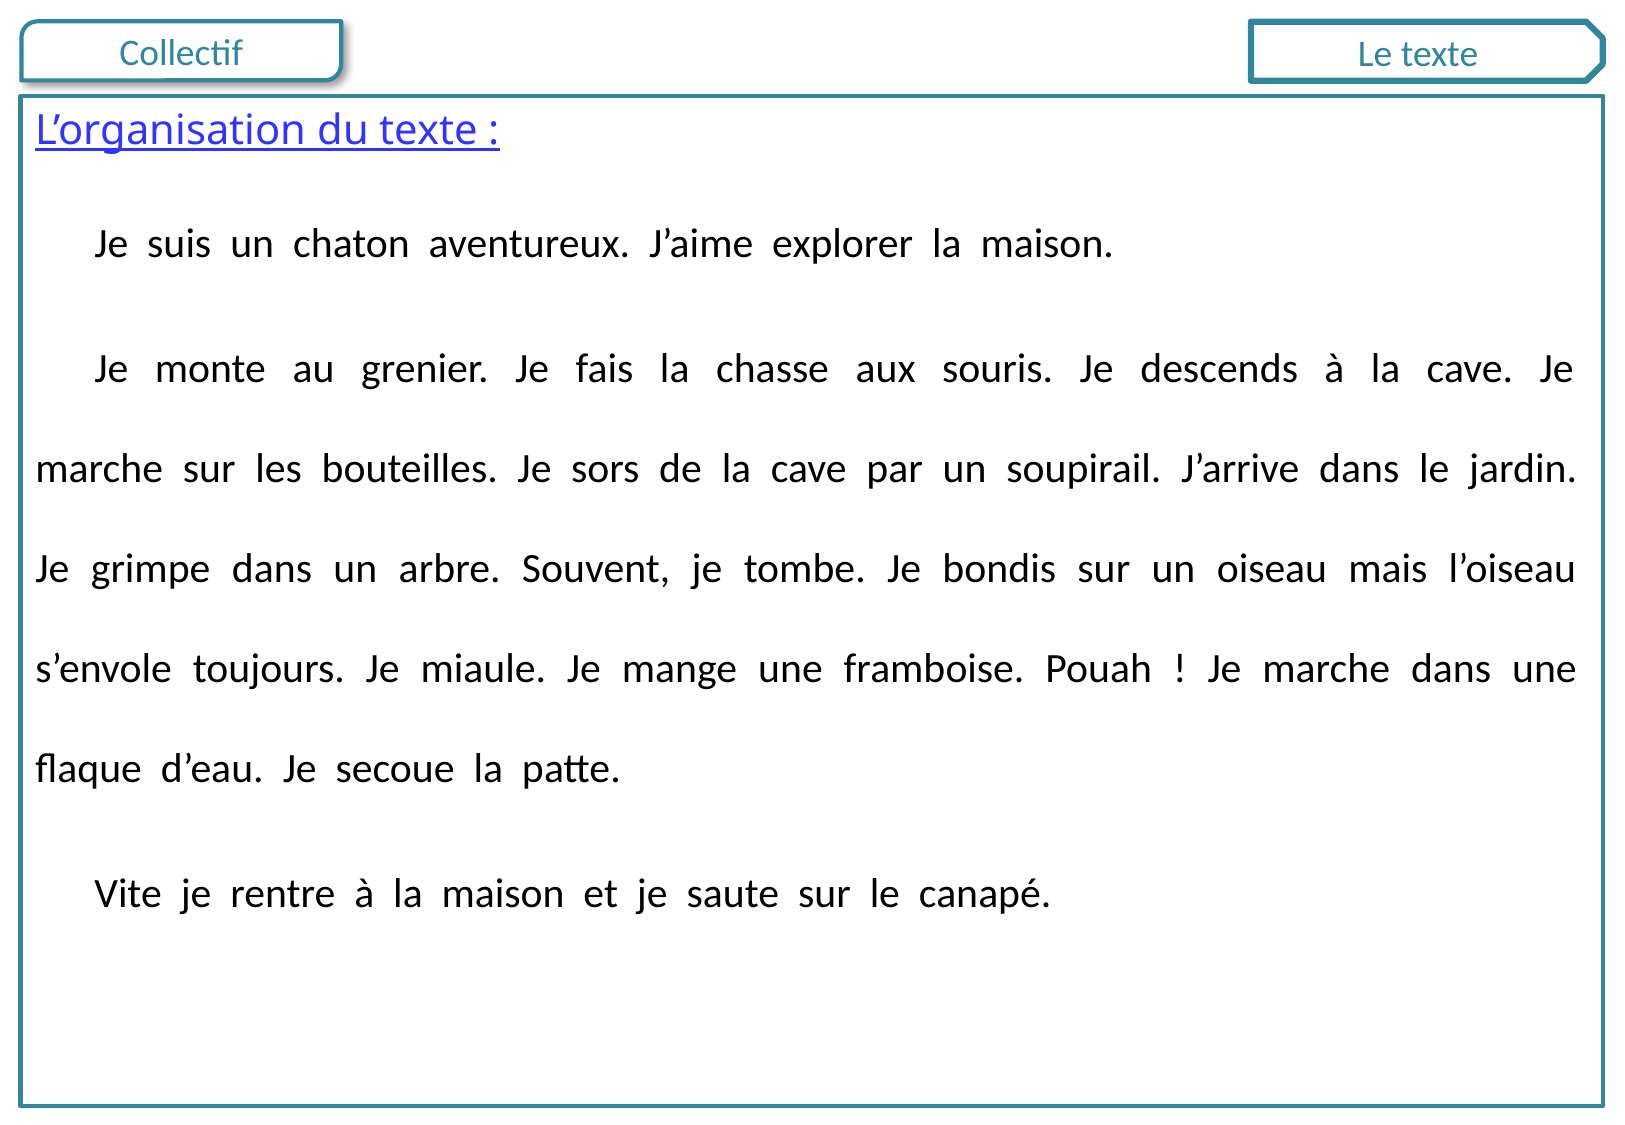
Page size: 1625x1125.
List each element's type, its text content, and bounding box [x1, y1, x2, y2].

list L’organisation du texte : Je suis un chaton aventureux. J’aime explorer la maison. Je monte au grenier. Je fais la chasse aux souris. Je descends à la cave. Je marche sur les bouteilles. Je sors de la cave par un soupirail. J’arrive dans le jardin. Je grimpe dans un arbre. Souvent, je tombe. Je bondis sur un oiseau mais l’oiseau s’envole toujours. Je miaule. Je mange une framboise. Pouah ! Je marche dans une flaque d’eau. Je secoue la patte. Vite je rentre à la maison et je saute sur le canapé. [18, 94, 1605, 1108]
list Le texte [1251, 21, 1585, 81]
